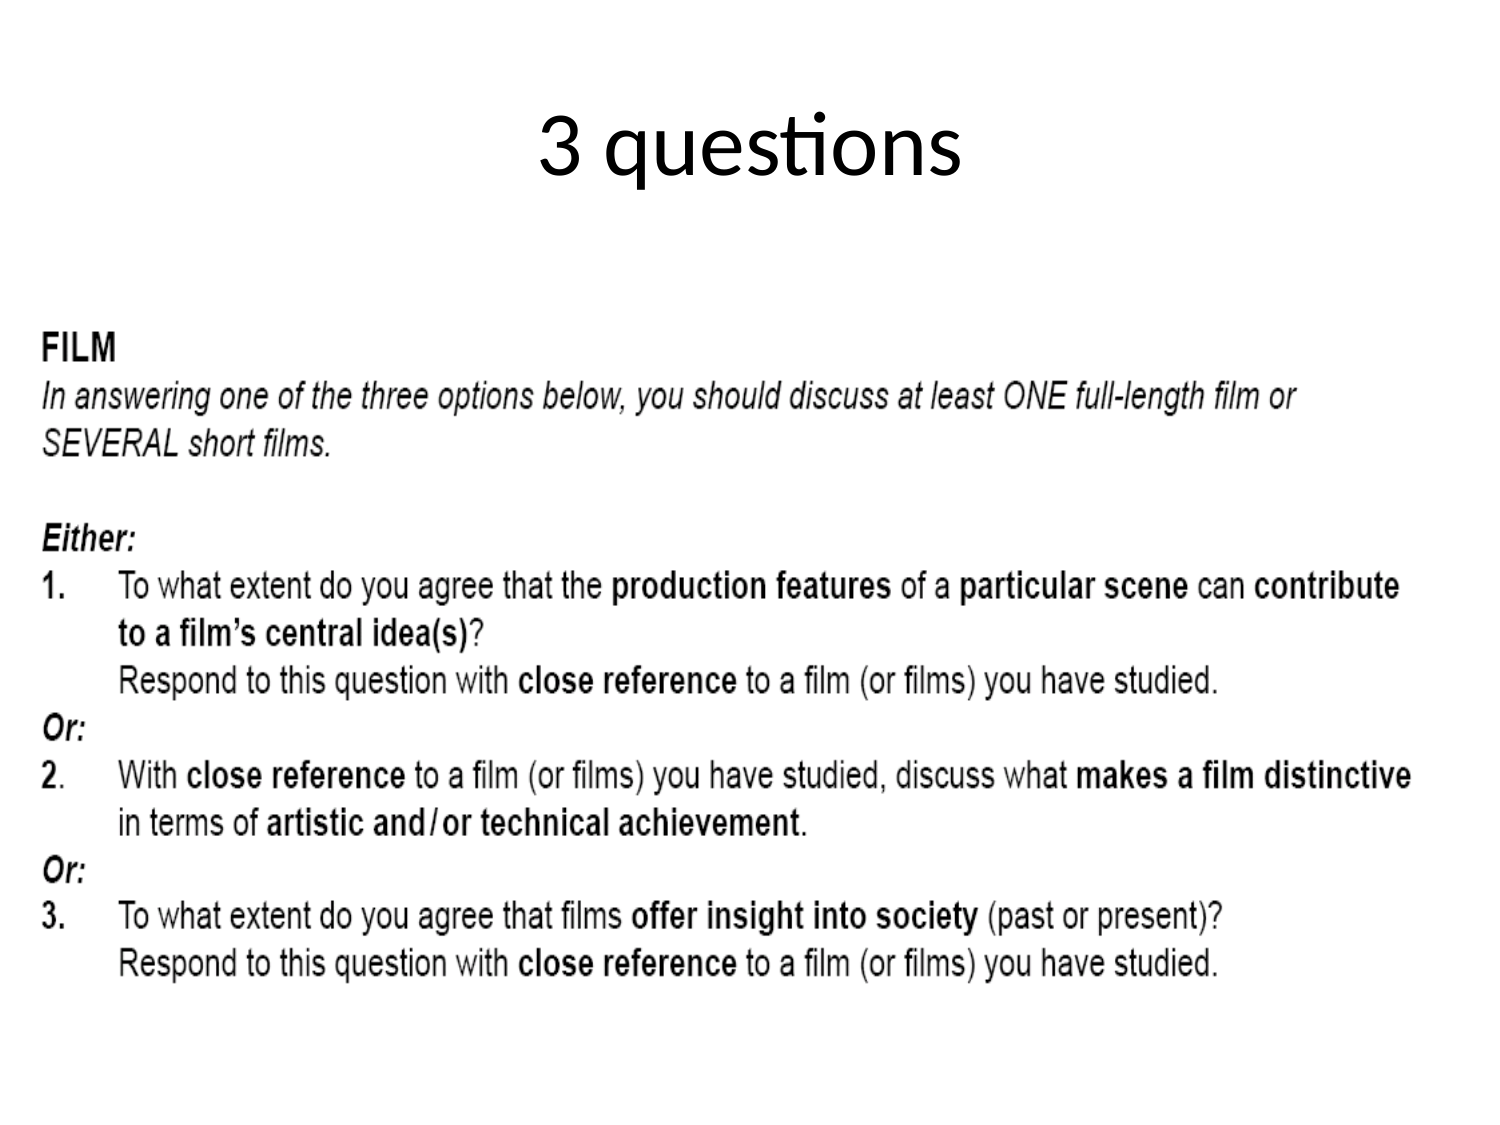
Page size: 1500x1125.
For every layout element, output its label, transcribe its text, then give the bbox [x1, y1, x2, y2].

title 3 questions [75, 45, 1425, 233]
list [0, 266, 1500, 1059]
